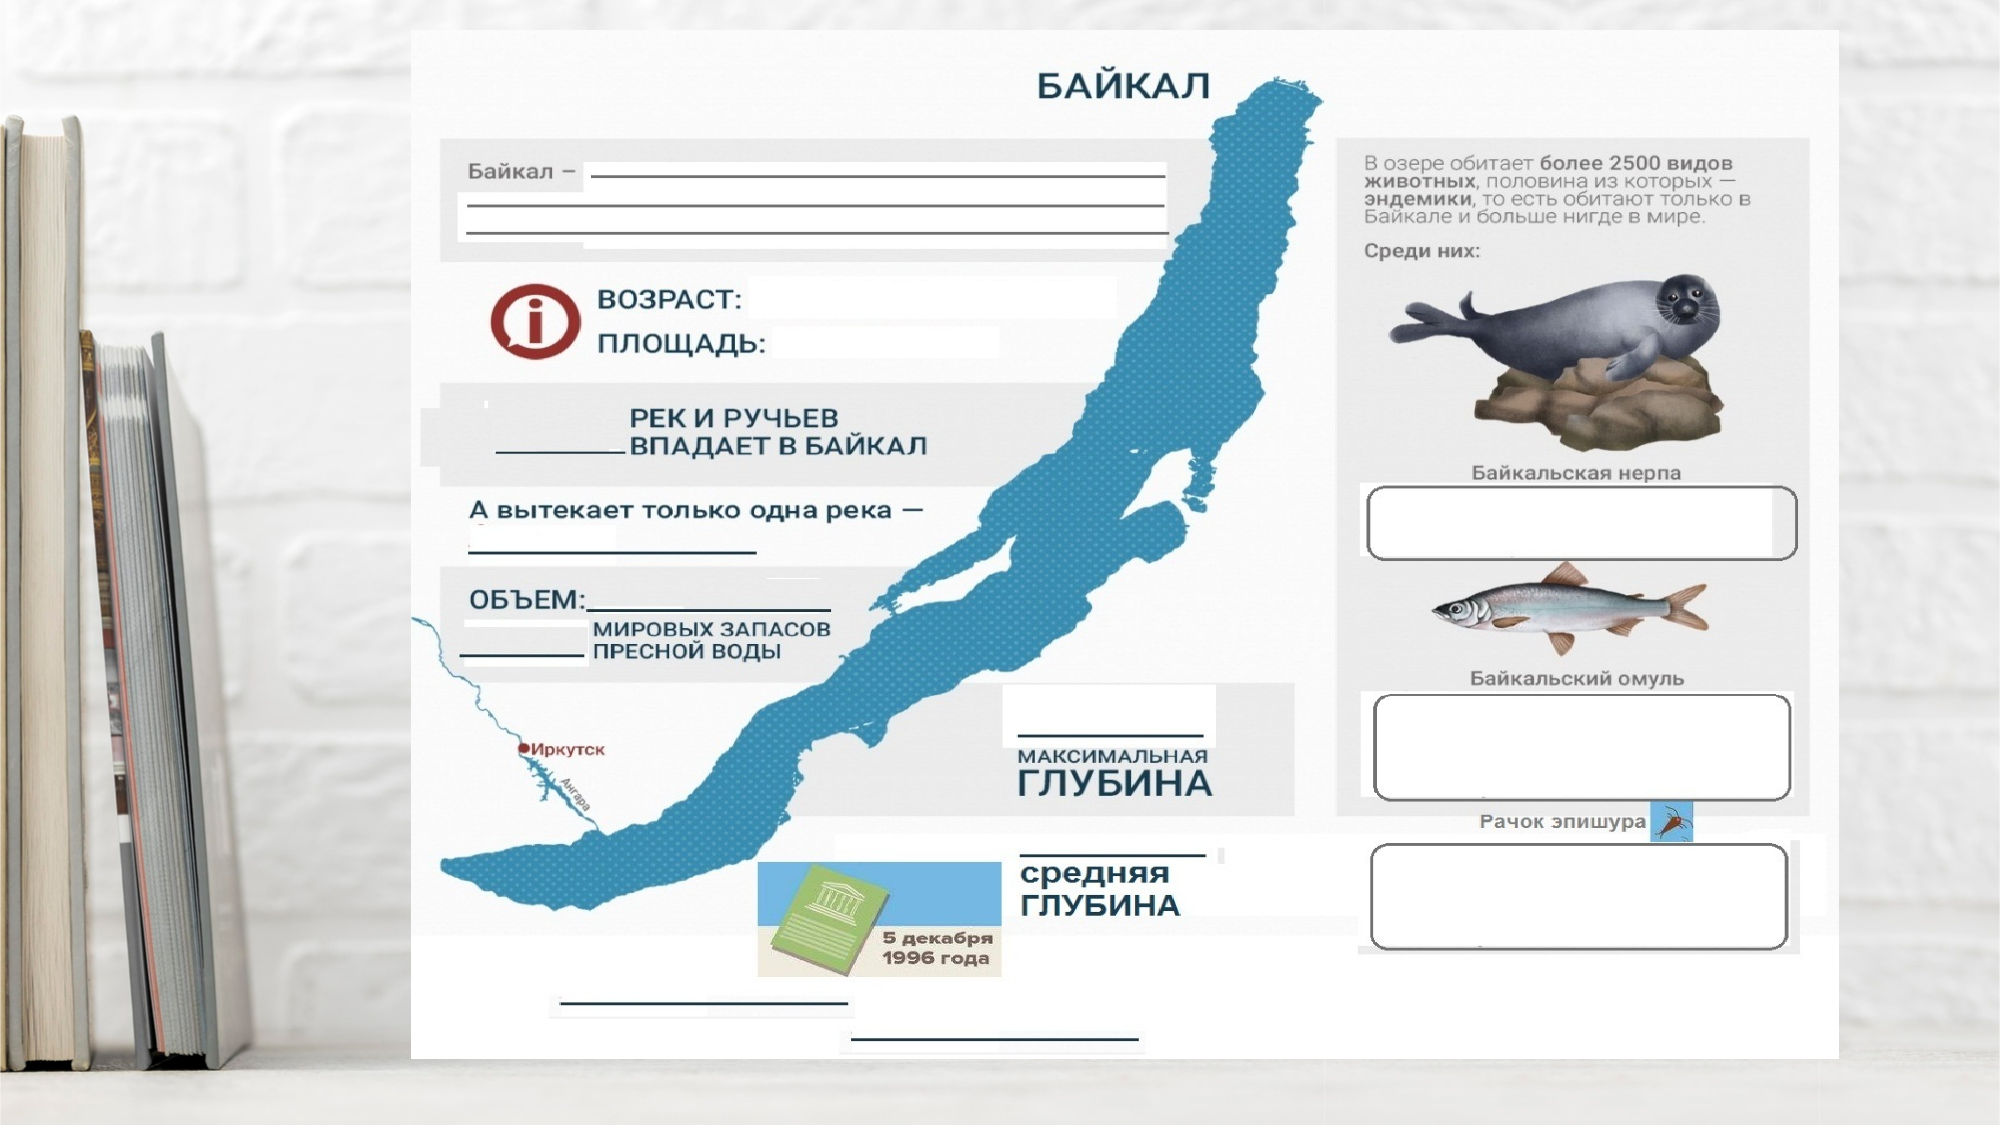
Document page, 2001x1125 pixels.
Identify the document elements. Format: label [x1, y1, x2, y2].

picture [0, 0, 2000, 1125]
list [411, 30, 1839, 1059]
